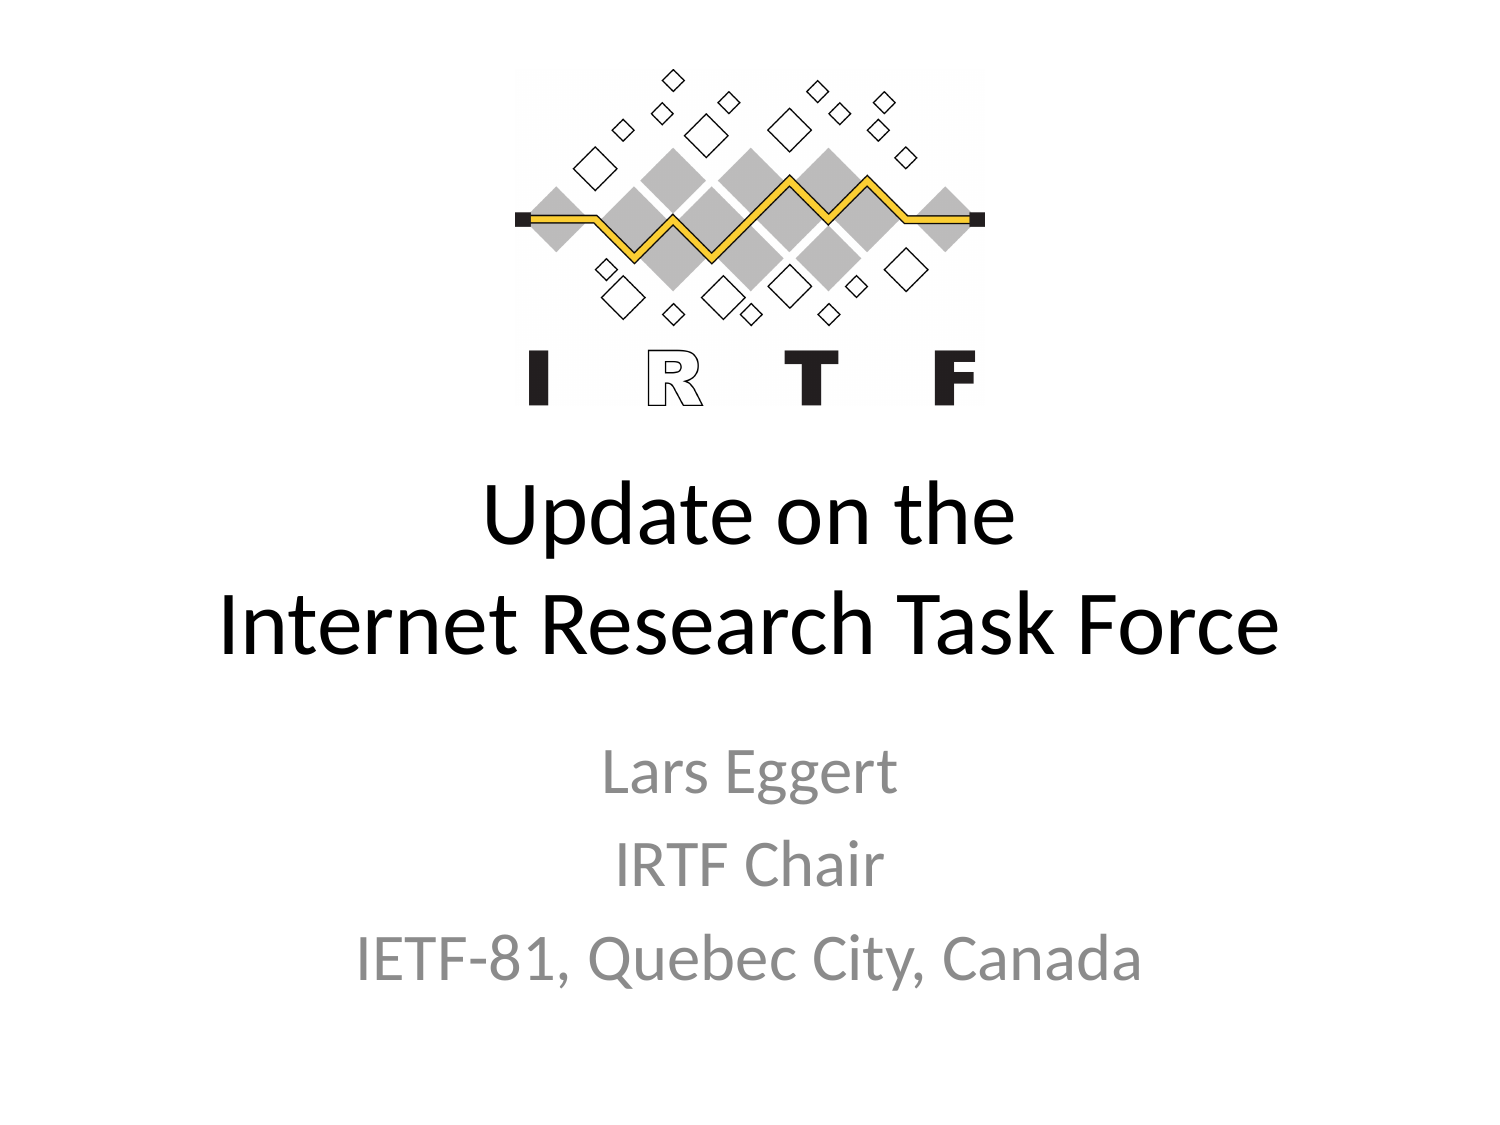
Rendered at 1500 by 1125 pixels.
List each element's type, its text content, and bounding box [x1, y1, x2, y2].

title Update on the Internet Research Task Force [112, 441, 1388, 683]
picture [515, 69, 985, 406]
subtitle Lars Eggert IRTF Chair IETF-81, Quebec City, Canada [225, 719, 1275, 1007]
